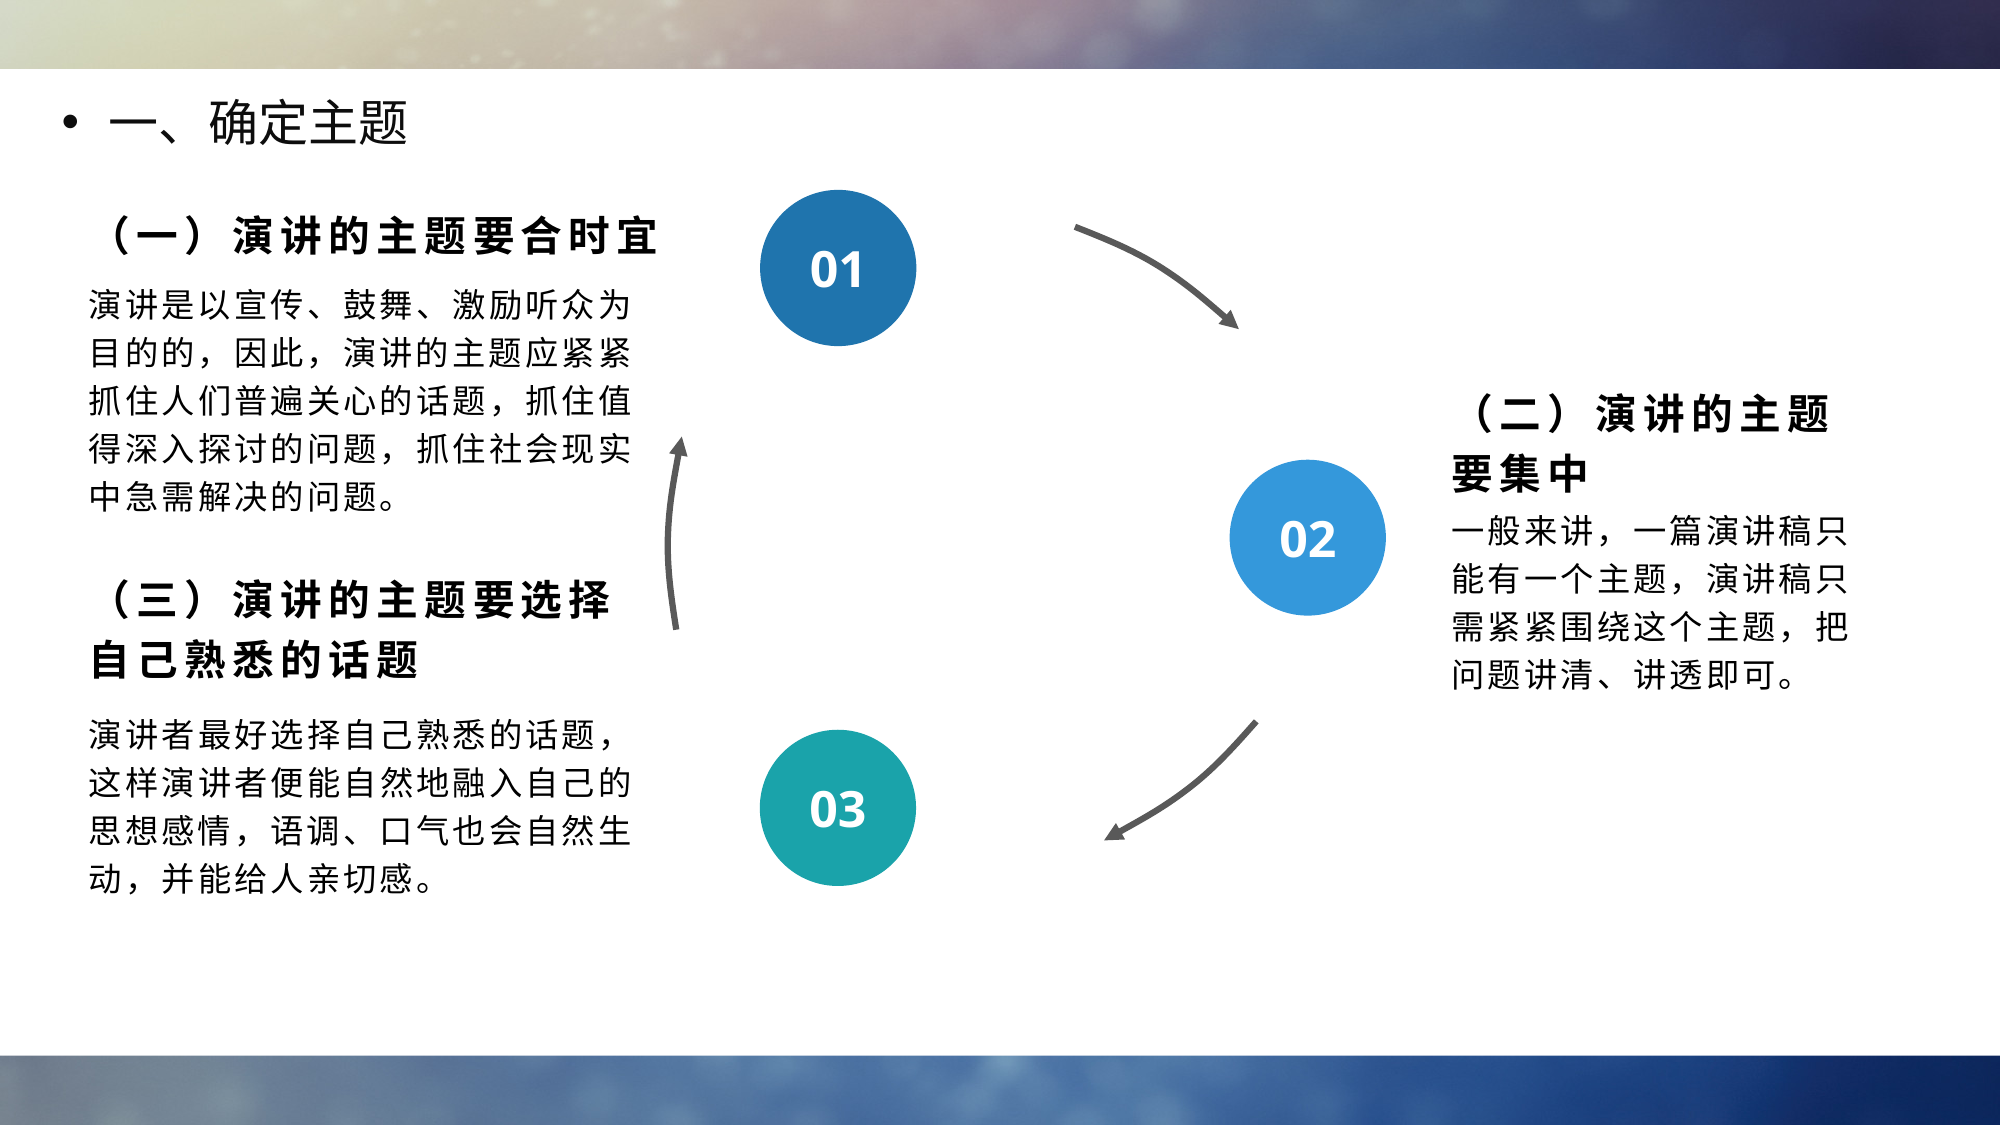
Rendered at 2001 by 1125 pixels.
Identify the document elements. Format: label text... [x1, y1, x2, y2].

text_box 01 [760, 189, 917, 347]
text_box （三）演讲的主题要选择自己熟悉的话题 [74, 543, 651, 684]
text_box 03 [759, 729, 917, 886]
text_box 演讲是以宣传、鼓舞、激励听众为目的的，因此，演讲的主题应紧紧抓住人们普遍关心的话题，抓住值得深入探讨的问题，抓住社会现实中急需解决的问题。 [74, 276, 651, 539]
text_box （一）演讲的主题要合时宜 [74, 189, 691, 261]
text_box [1074, 225, 1239, 330]
picture [0, 0, 2000, 69]
text_box 02 [1229, 459, 1386, 616]
text_box 演讲者最好选择自己熟悉的话题，这样演讲者便能自然地融入自己的思想感情，语调、口气也会自然生动，并能给人亲切感。 [74, 706, 651, 910]
text_box [666, 436, 686, 630]
text_box （二）演讲的主题要集中 [1436, 329, 1890, 498]
text_box 一、确定主题 [46, 84, 794, 160]
picture [0, 1056, 2000, 1125]
text_box 一般来讲，一篇演讲稿只能有一个主题，演讲稿只需紧紧围绕这个主题，把问题讲清、讲透即可。 [1436, 502, 1890, 730]
text_box [1104, 720, 1258, 841]
